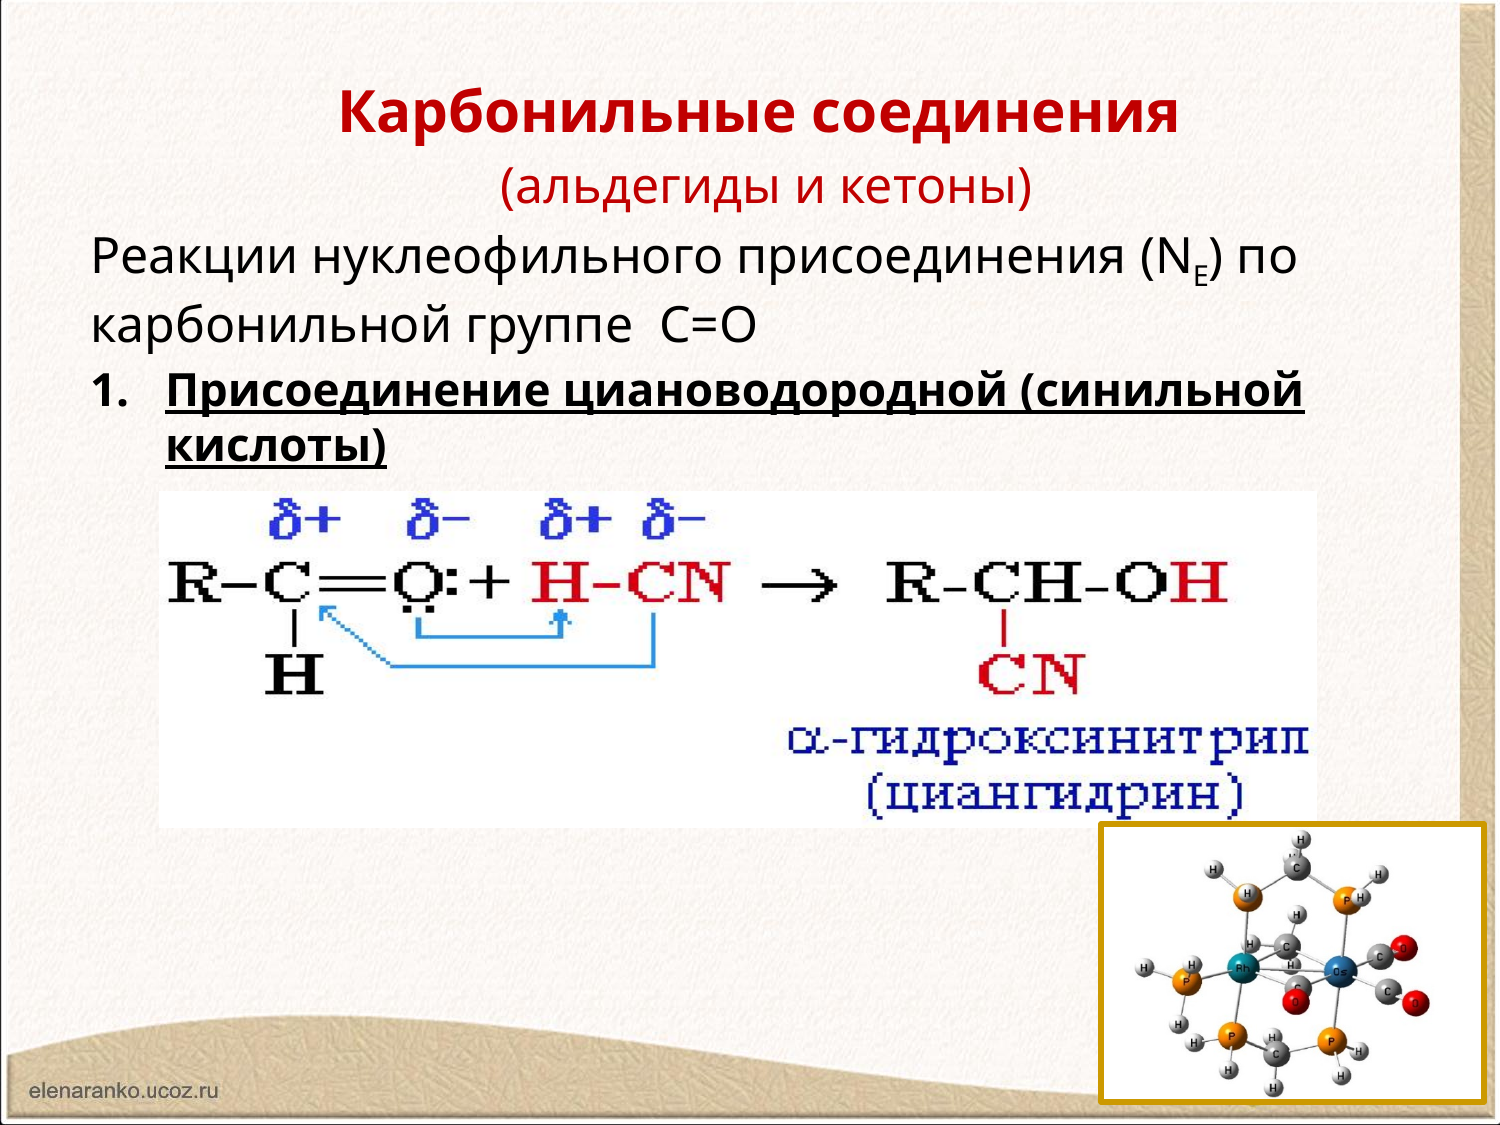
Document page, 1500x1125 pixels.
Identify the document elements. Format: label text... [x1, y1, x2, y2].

list Карбонильные соединения (альдегиды и кетоны) Реакции нуклеофильного присоединения (NE) по карбонильной группе С=О Присоединение циановодородной (синильной кислоты) [75, 66, 1459, 1017]
picture [0, 0, 1500, 1125]
